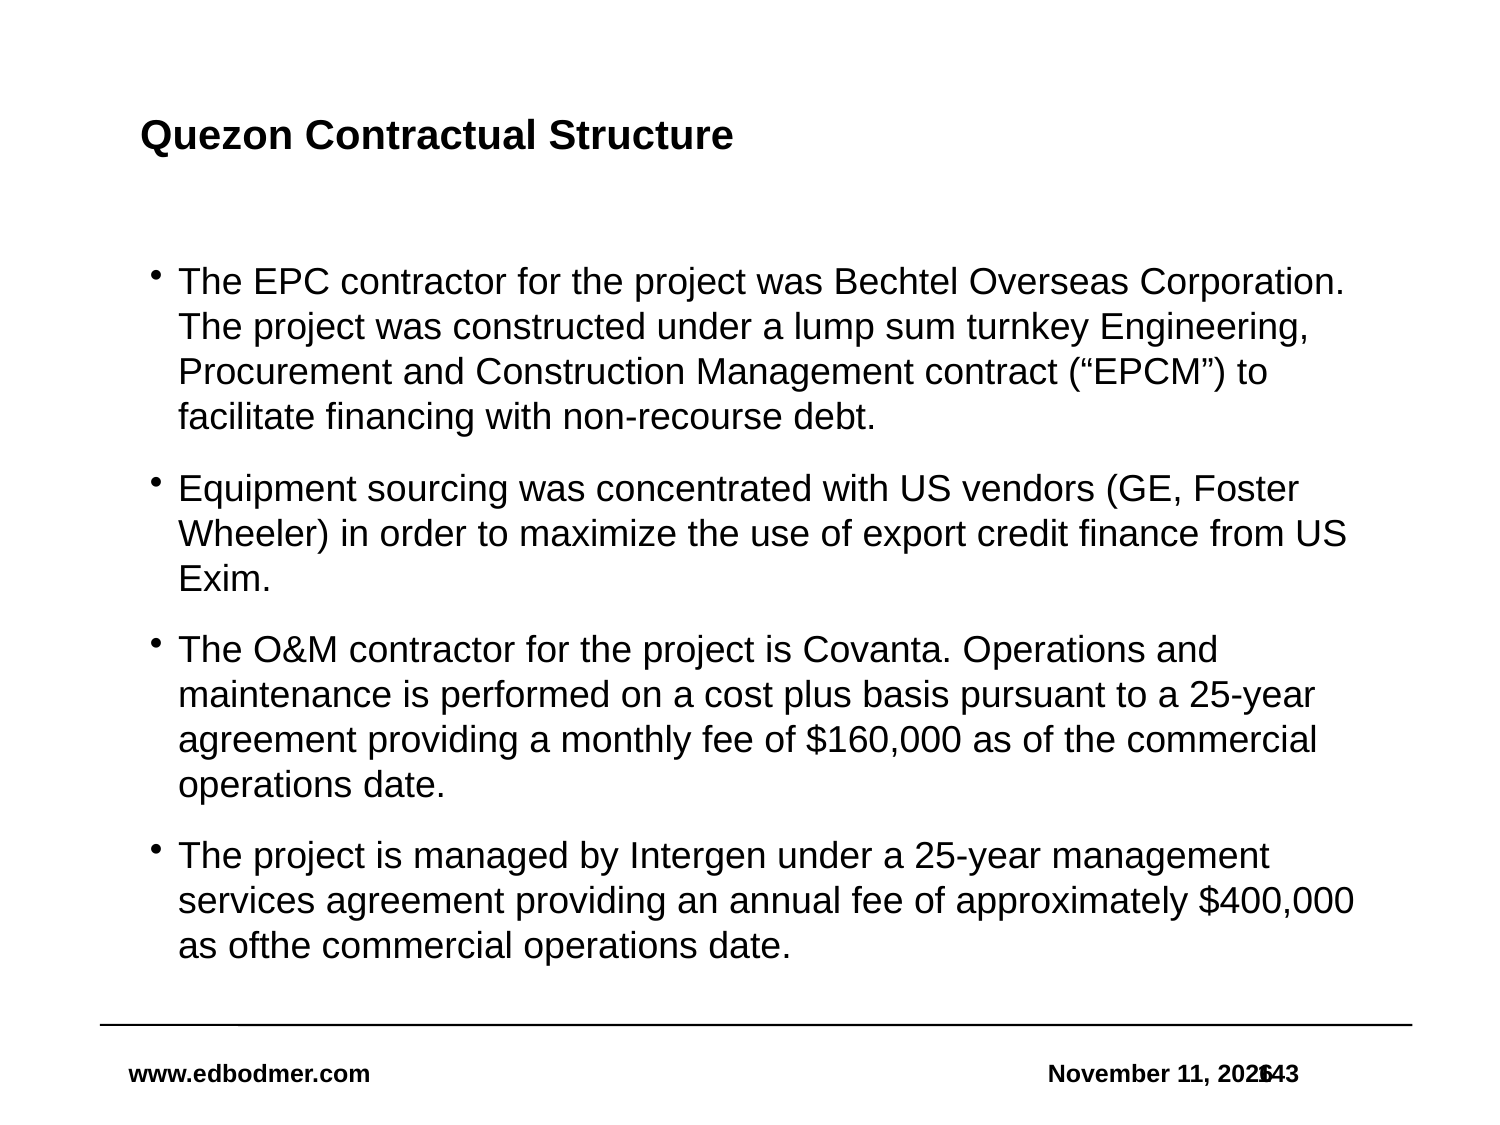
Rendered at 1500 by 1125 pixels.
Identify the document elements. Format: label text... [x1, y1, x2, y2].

title Quezon Contractual Structure [124, 99, 1288, 226]
list The EPC contractor for the project was Bechtel Overseas Corporation. The project was constructed under a lump sum turnkey Engineering, Procurement and Construction Management contract (“EPCM”) to facilitate financing with non-recourse debt. Equipment sourcing was concentrated with US vendors (GE, Foster Wheeler) in order to maximize the use of export credit finance from US Exim. The O&M contractor for the project is Covanta. Operations and maintenance is performed on a cost plus basis pursuant to a 25-year agreement providing a monthly fee of $160,000 as of the commercial operations date. The project is managed by Intergen under a 25-year management services agreement providing an annual fee of approximately $400,000 as ofthe commercial operations date. [124, 249, 1376, 1001]
